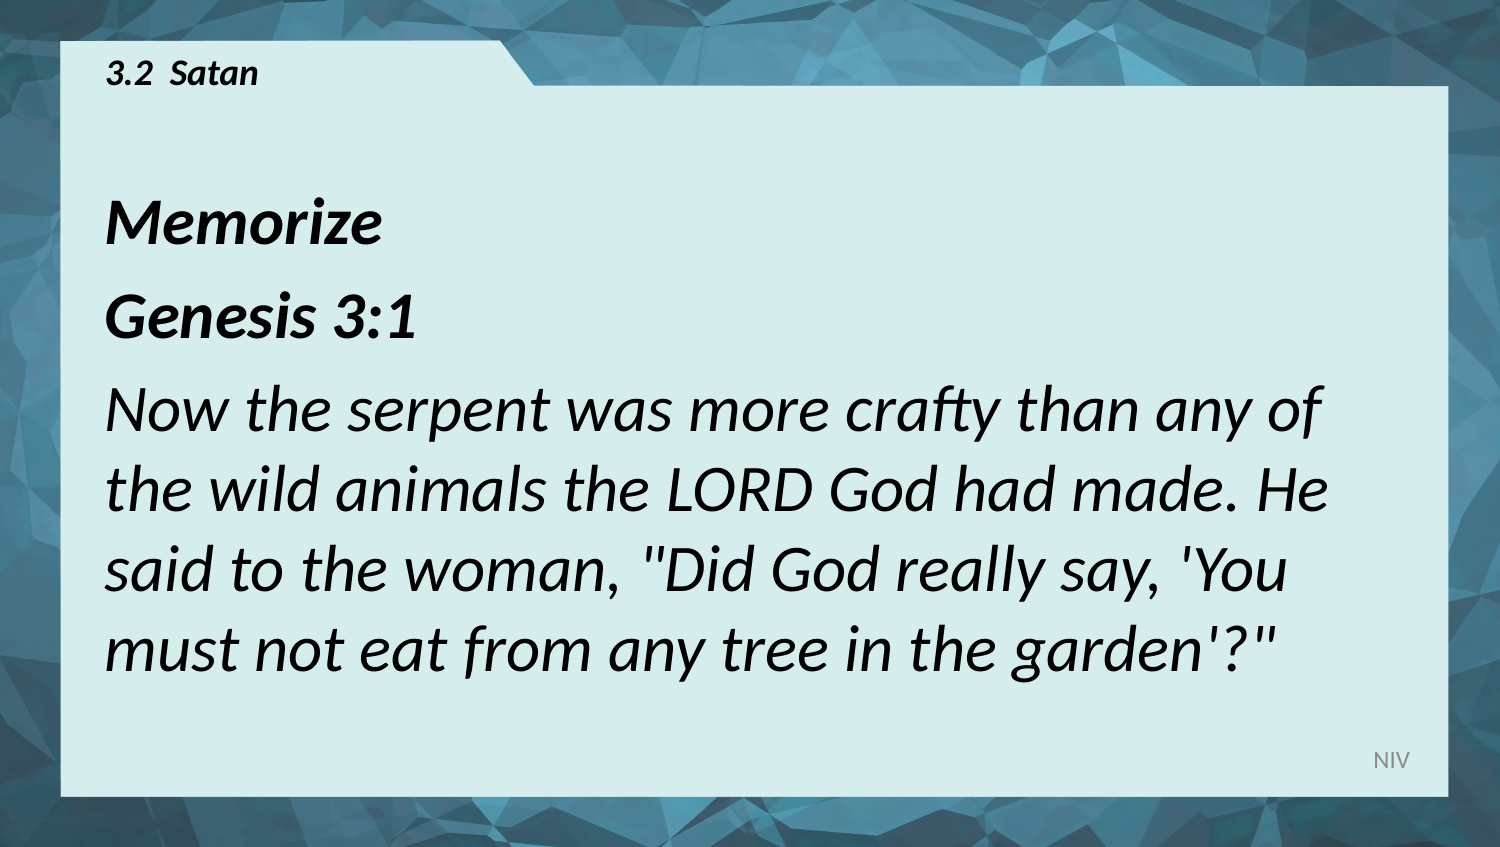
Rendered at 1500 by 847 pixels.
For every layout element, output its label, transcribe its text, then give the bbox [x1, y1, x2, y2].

picture [0, 0, 1500, 847]
list Memorize Genesis 3:1 Now the serpent was more crafty than any of the wild animals the LORD God had made. He said to the woman, "Did God really say, 'You must not eat from any tree in the garden'?" [89, 141, 1403, 722]
title 3.2 Satan [89, 33, 1420, 108]
footer NIV [950, 736, 1425, 782]
